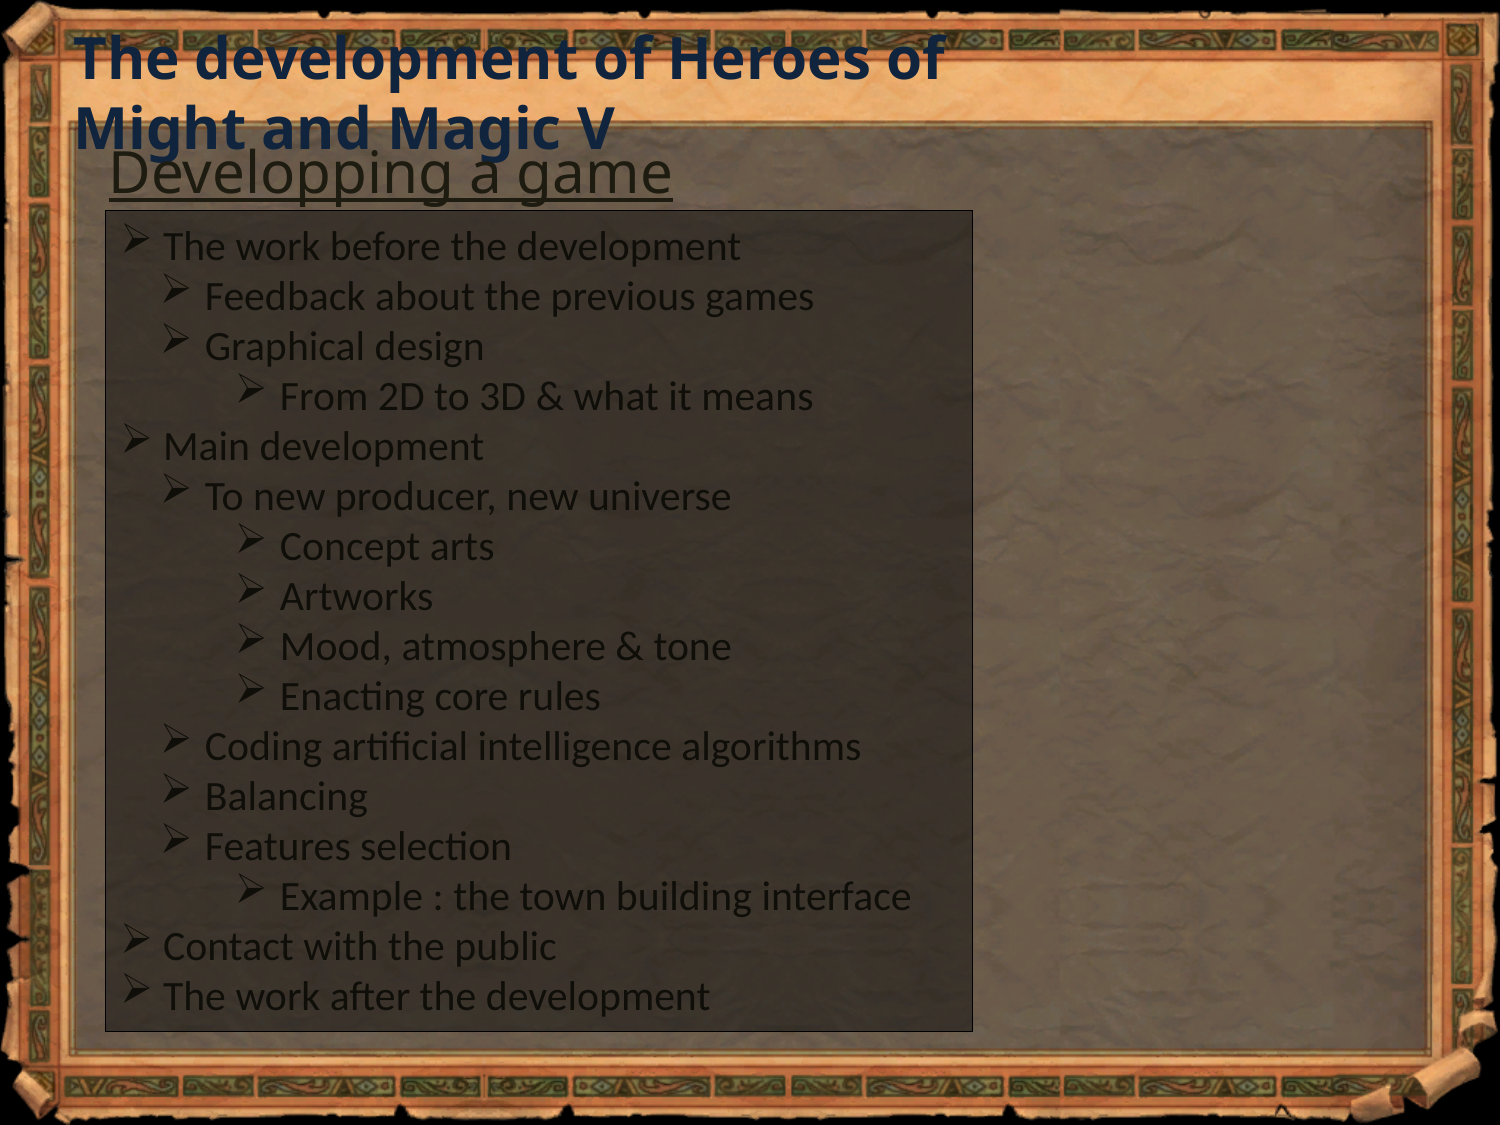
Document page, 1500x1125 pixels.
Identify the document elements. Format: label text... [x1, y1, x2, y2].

text_box The work before the development Feedback about the previous games Graphical design From 2D to 3D & what it means Main development To new producer, new universe Concept arts Artworks Mood, atmosphere & tone Enacting core rules Coding artificial intelligence algorithms Balancing Features selection Example : the town building interface Contact with the public The work after the development [105, 210, 973, 1032]
text_box The development of Heroes of Might and Magic V [58, 61, 1125, 121]
picture [0, 0, 1500, 1125]
text_box Developping a game [93, 140, 1161, 200]
